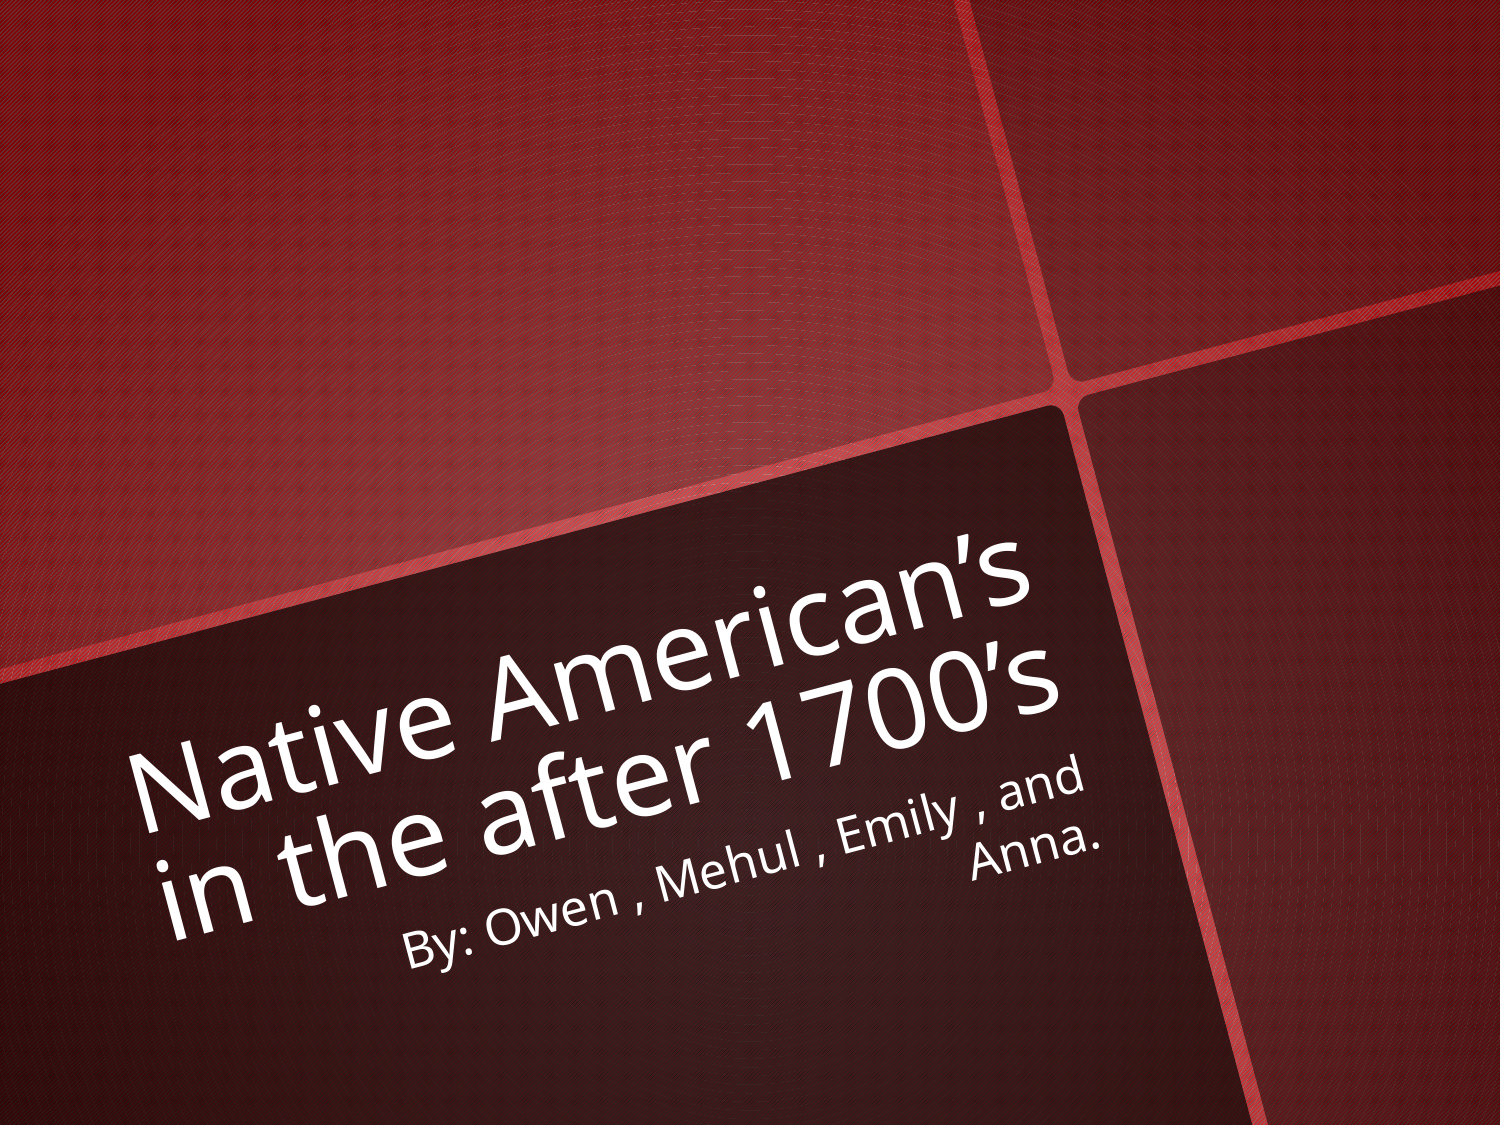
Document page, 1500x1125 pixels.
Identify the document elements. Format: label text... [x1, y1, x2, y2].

title Native American’s in the after 1700’s [72, 473, 1089, 982]
subtitle By: Owen , Mehul , Emily , and Anna. [350, 728, 1136, 1106]
